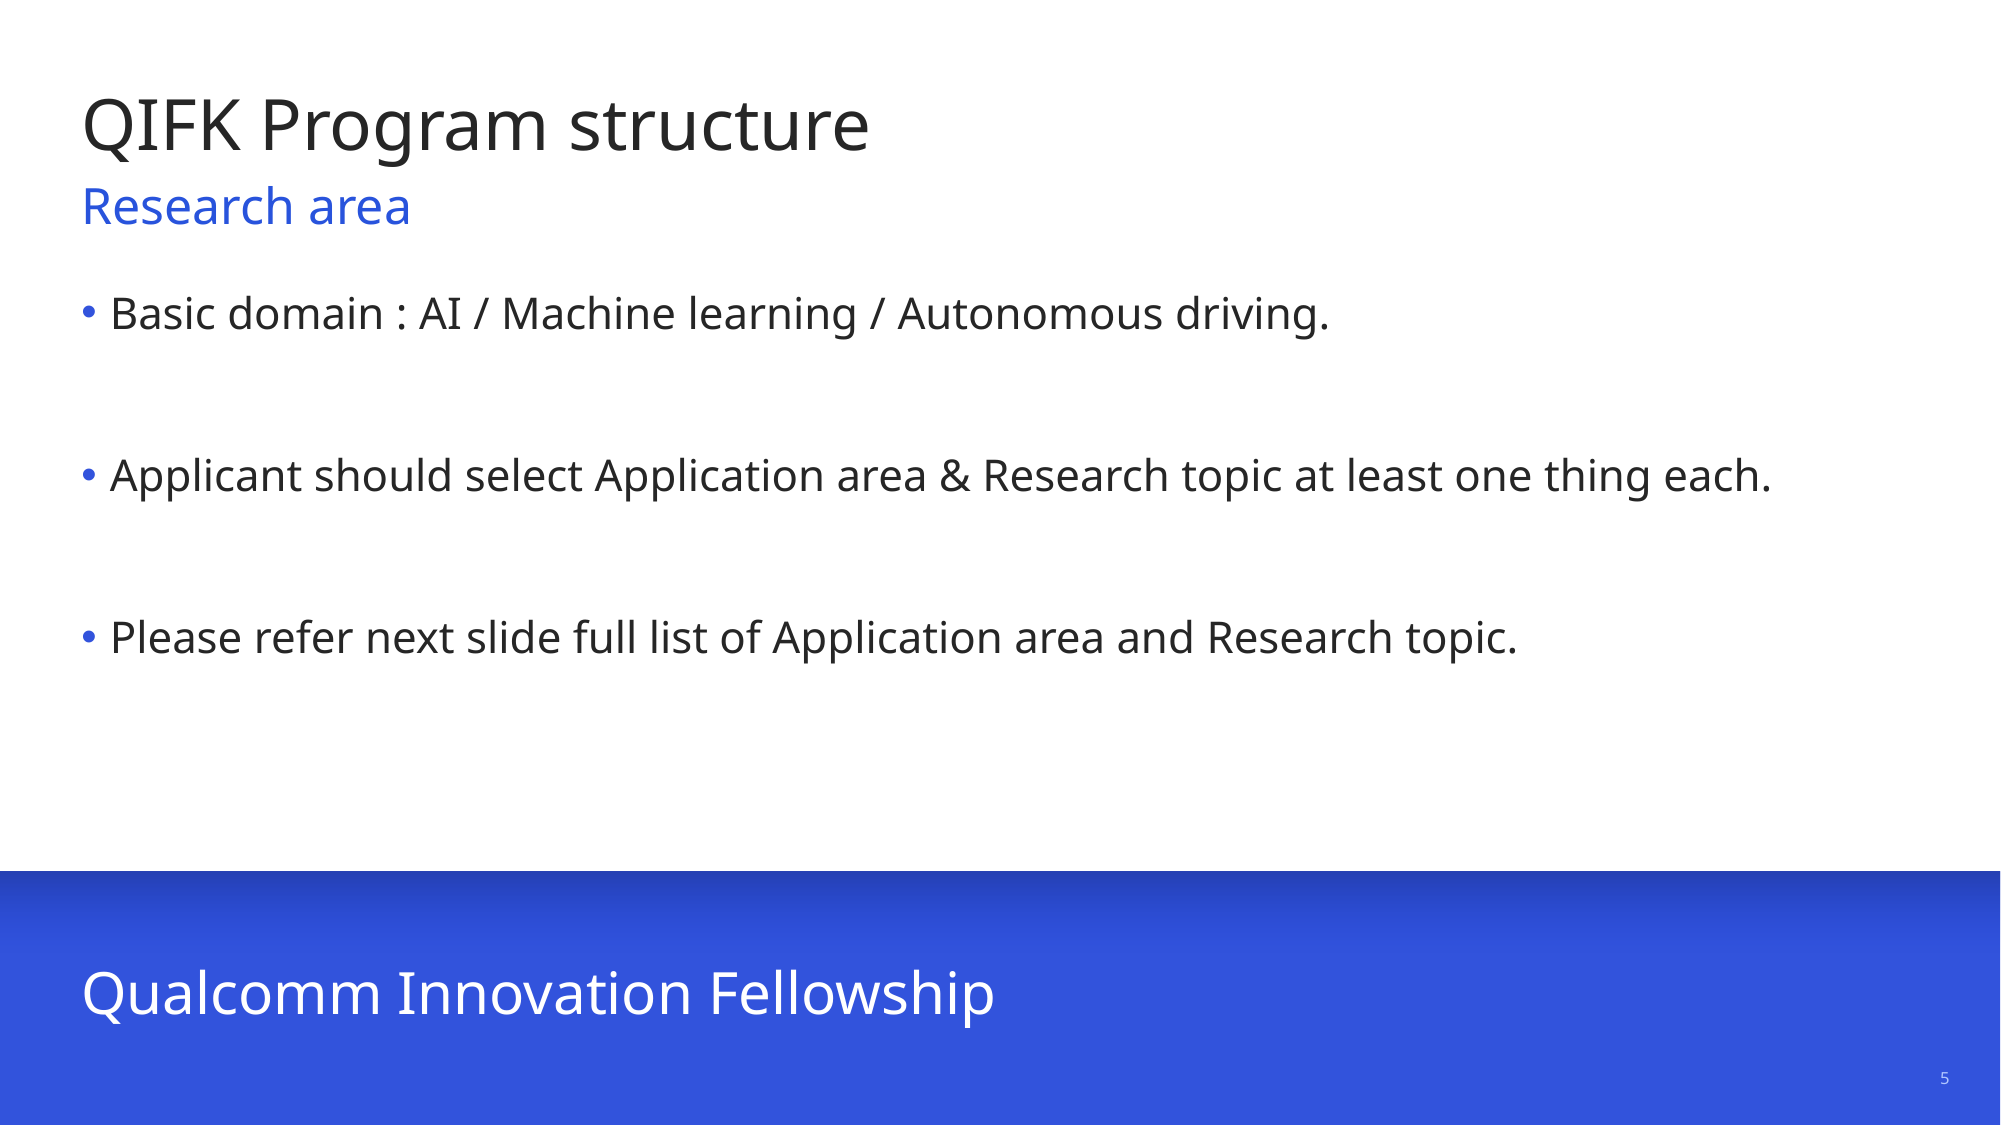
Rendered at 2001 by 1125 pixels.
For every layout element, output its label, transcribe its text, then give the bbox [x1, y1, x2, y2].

subtitle Research area [81, 178, 1917, 237]
list Basic domain : AI / Machine learning / Autonomous driving. Applicant should select Application area & Research topic at least one thing each. Please refer next slide full list of Application area and Research topic. [81, 281, 1917, 788]
list Qualcomm Innovation Fellowship [81, 919, 1917, 1073]
title QIFK Program structure [81, 94, 1917, 165]
